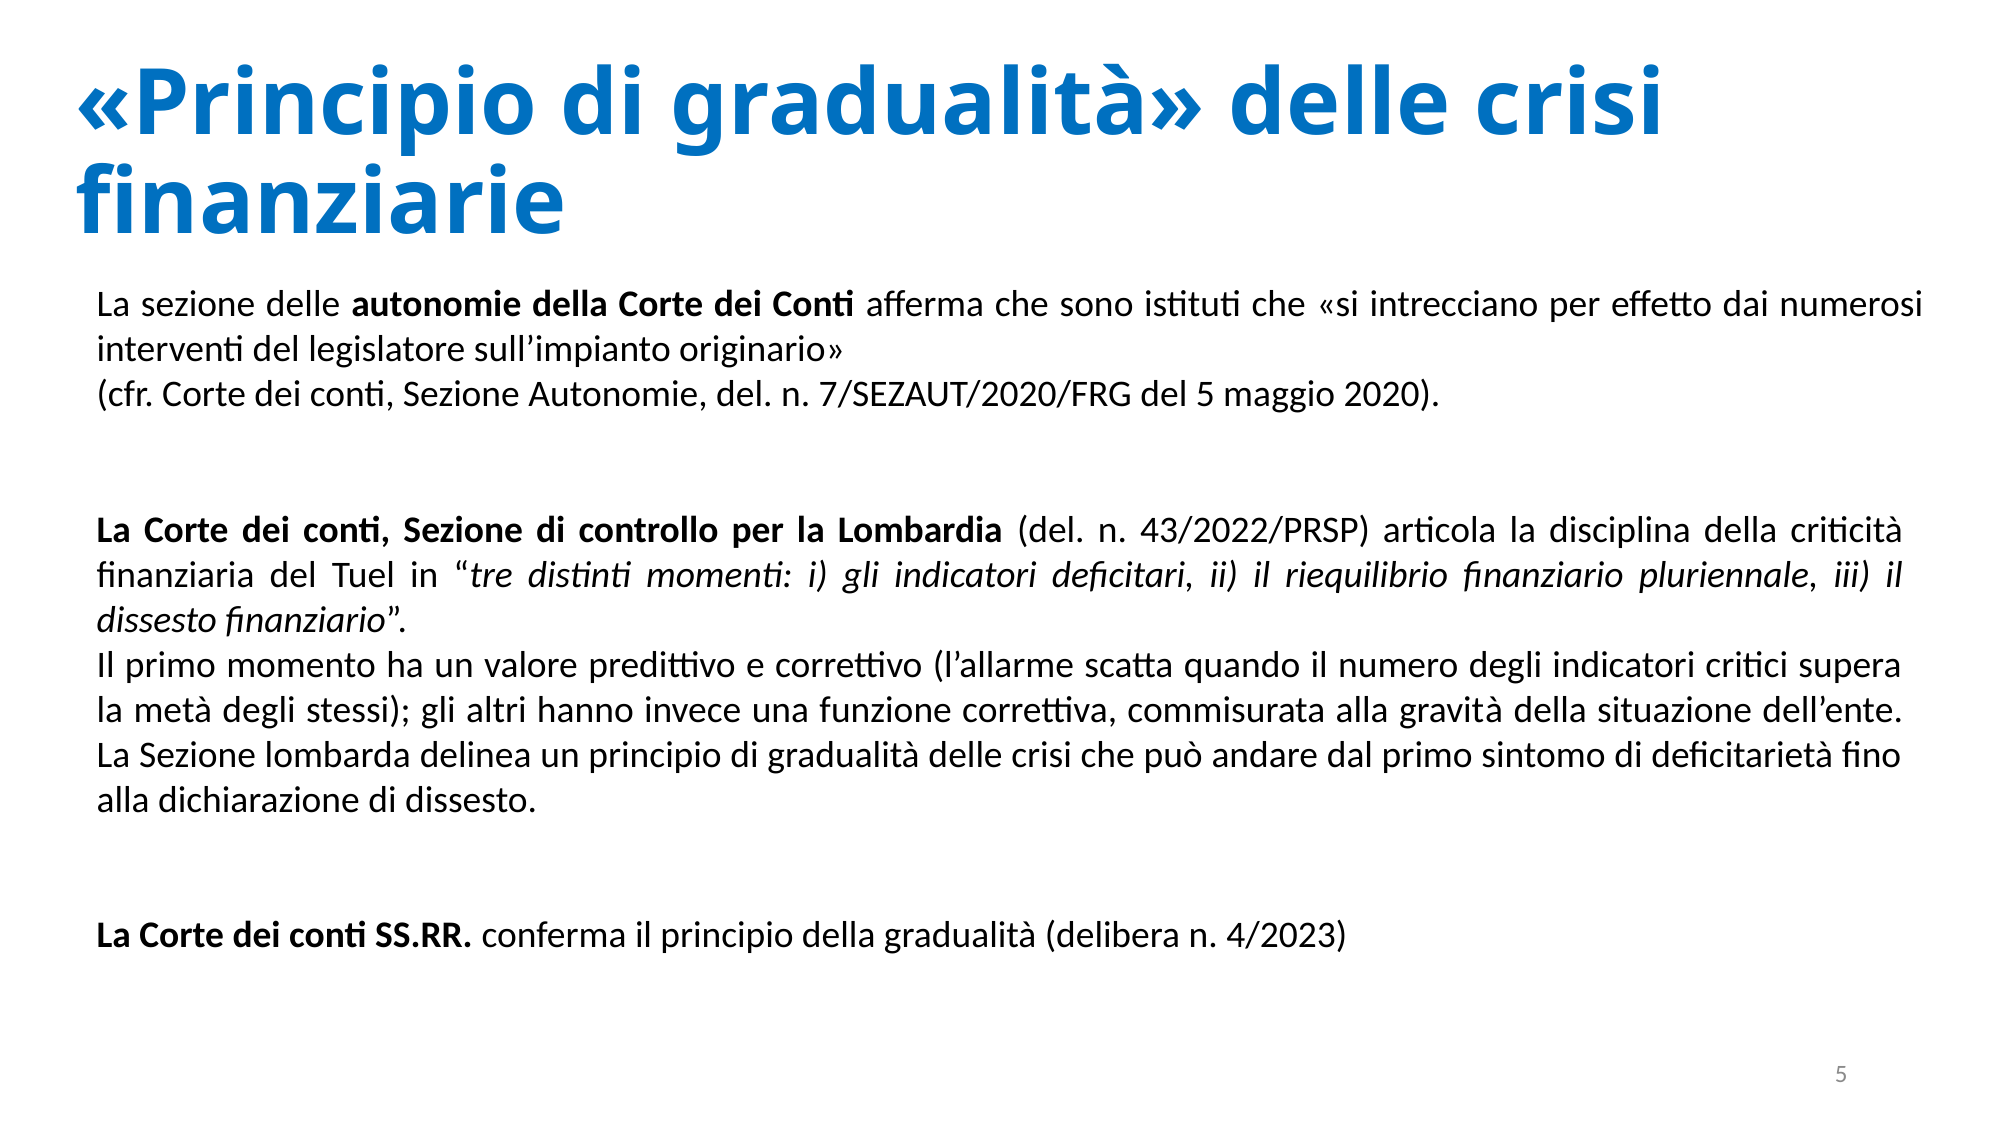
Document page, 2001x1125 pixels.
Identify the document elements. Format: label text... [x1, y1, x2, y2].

text_box La sezione delle autonomie della Corte dei Conti afferma che sono istituti che «si intrecciano per effetto dai numerosi interventi del legislatore sull’impianto originario» (cfr. Corte dei conti, Sezione Autonomie, del. n. 7/SEZAUT/2020/FRG del 5 maggio 2020). [81, 271, 1940, 422]
text_box La Corte dei conti, Sezione di controllo per la Lombardia (del. n. 43/2022/PRSP) articola la disciplina della criticità finanziaria del Tuel in “tre distinti momenti: i) gli indicatori deficitari, ii) il riequilibrio finanziario pluriennale, iii) il dissesto finanziario”. Il primo momento ha un valore predittivo e correttivo (l’allarme scatta quando il numero degli indicatori critici supera la metà degli stessi); gli altri hanno invece una funzione correttiva, commisurata alla gravità della situazione dell’ente. La Sezione lombarda delinea un principio di gradualità delle crisi che può andare dal primo sintomo di deficitarietà fino alla dichiarazione di dissesto. La Corte dei conti SS.RR. conferma il principio della gradualità (delibera n. 4/2023) [81, 498, 1919, 1008]
title «Principio di gradualità» delle crisi finanziarie [60, 18, 1786, 290]
slide_number 6 [1412, 1042, 1863, 1103]
